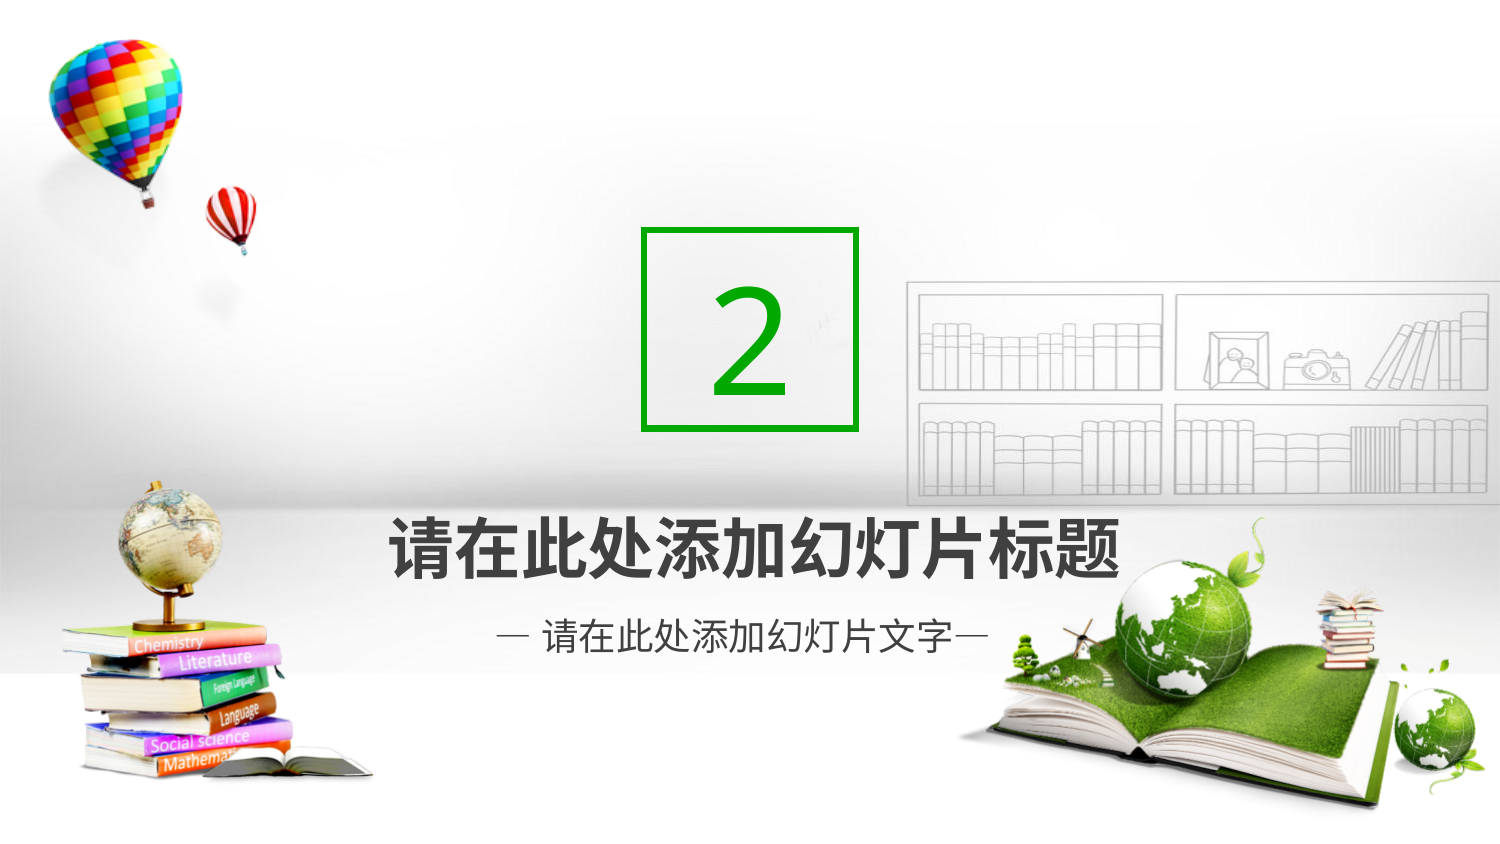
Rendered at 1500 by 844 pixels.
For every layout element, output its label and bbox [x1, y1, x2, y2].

picture [0, 0, 1500, 844]
text_box [643, 229, 857, 434]
